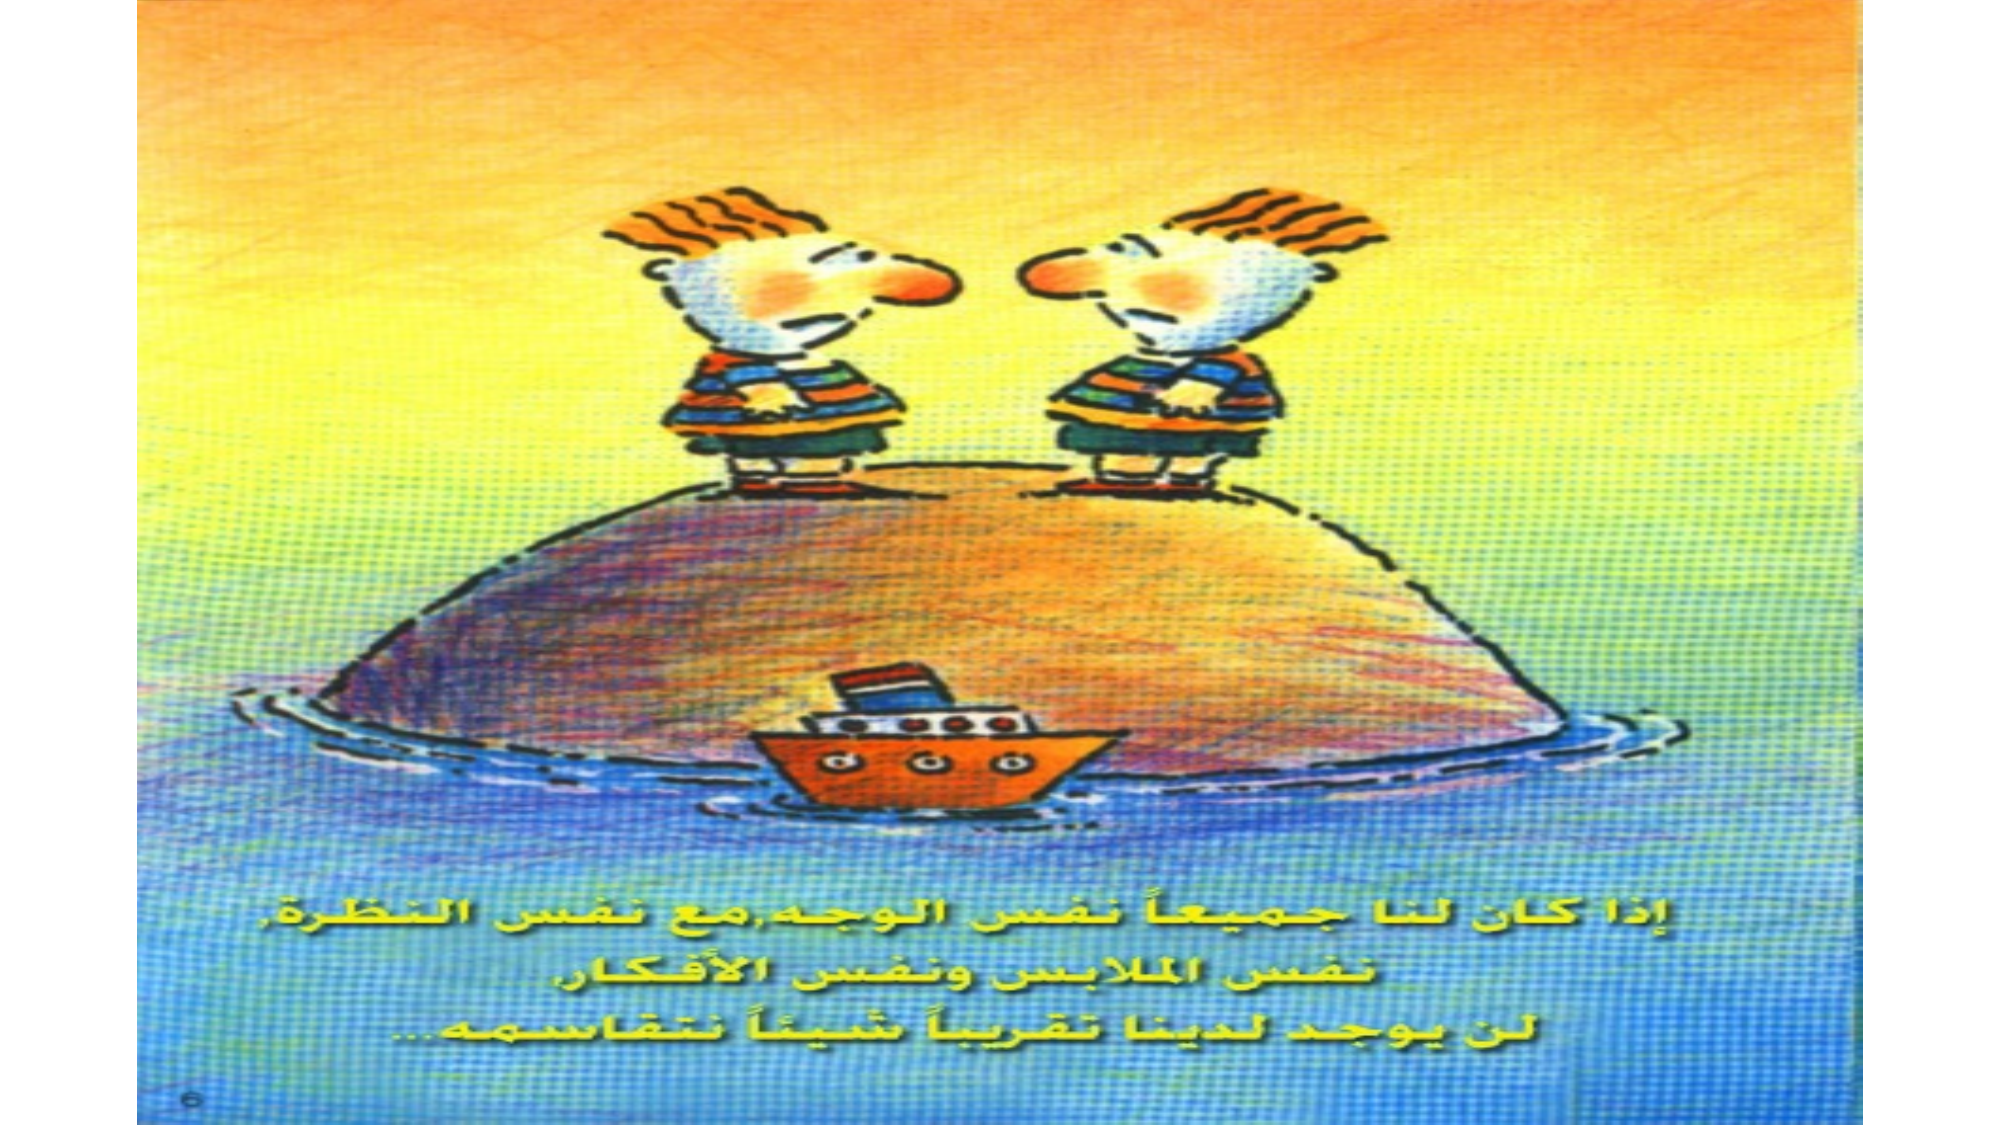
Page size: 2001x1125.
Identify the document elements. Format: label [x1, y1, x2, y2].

list [137, 0, 1863, 1125]
